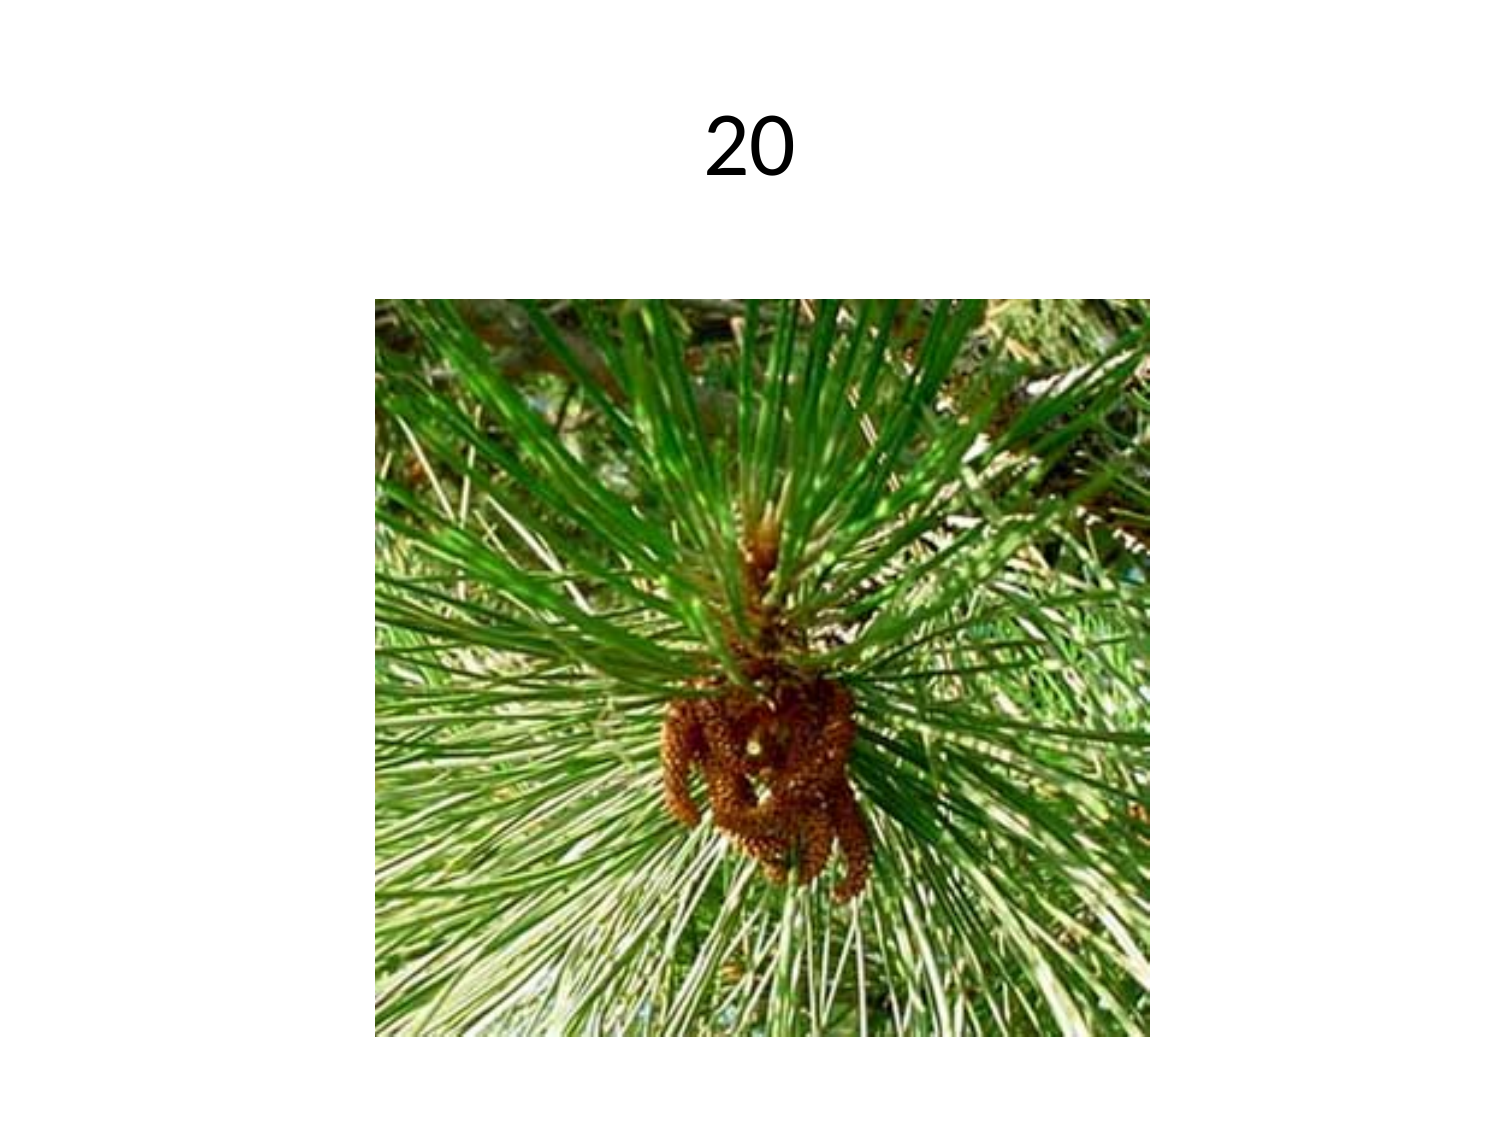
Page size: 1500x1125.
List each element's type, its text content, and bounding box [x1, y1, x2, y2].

title 20 [75, 45, 1425, 233]
picture [374, 299, 1151, 1037]
